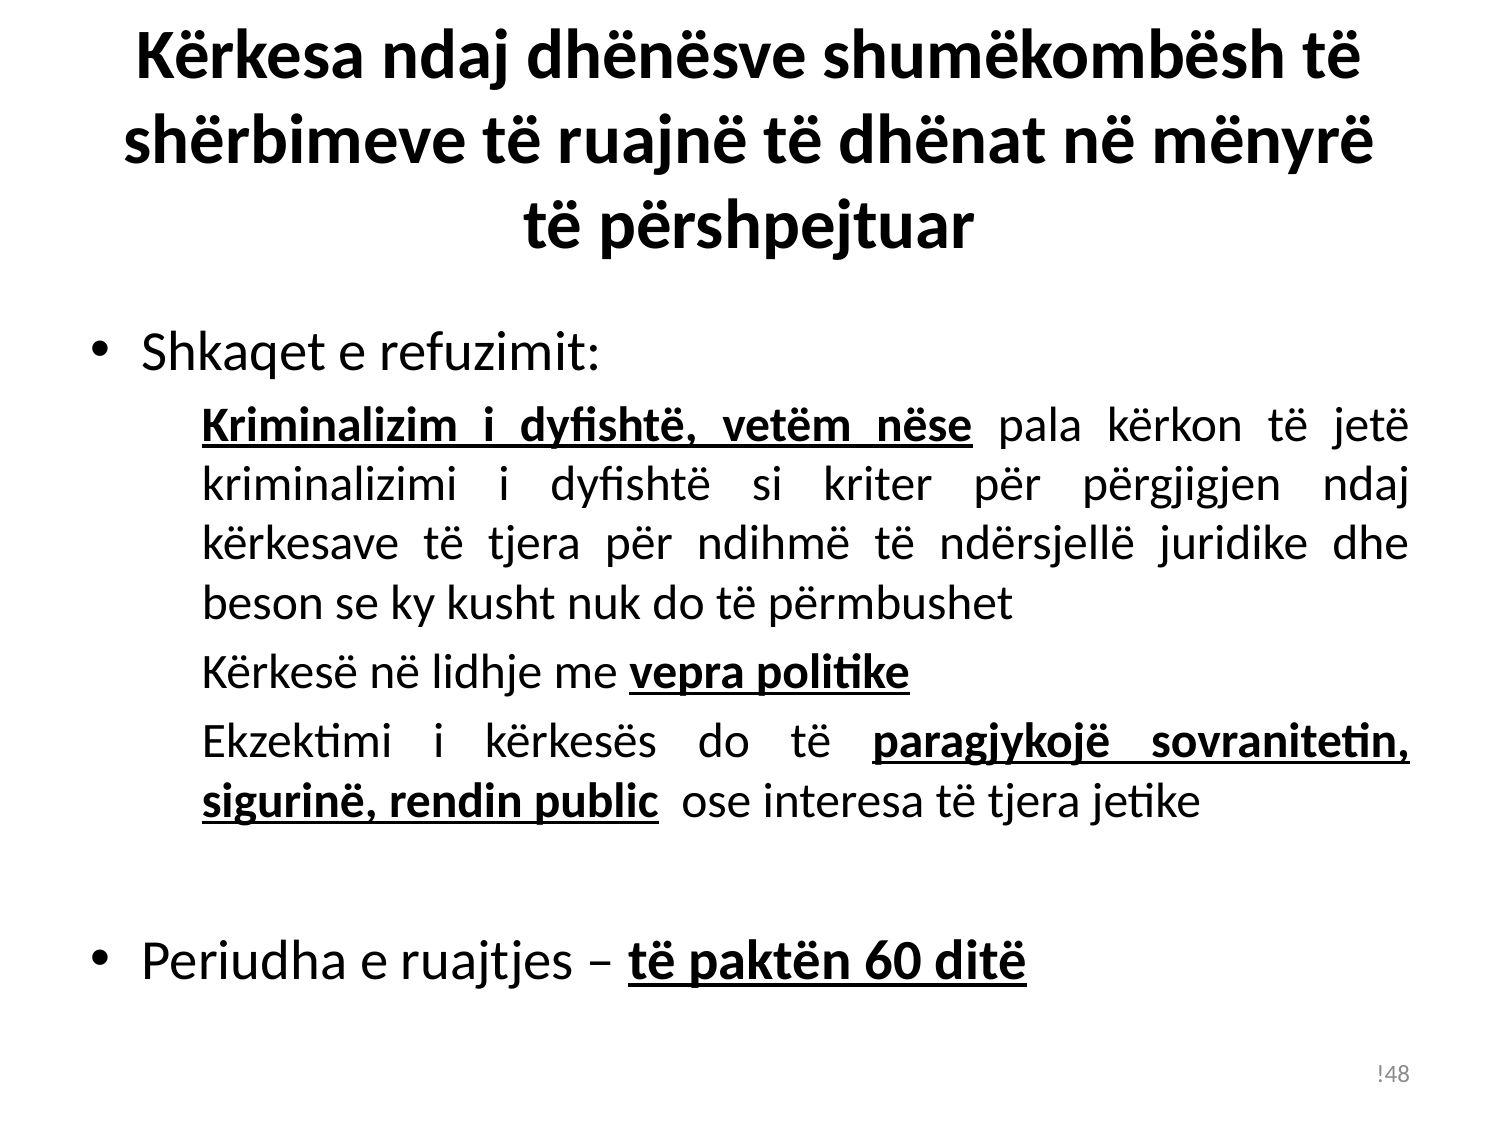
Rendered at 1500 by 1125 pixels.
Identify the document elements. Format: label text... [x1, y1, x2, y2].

title Kërkesa ndaj dhënësve shumëkombësh të shërbimeve të ruajnë të dhënat në mënyrë të përshpejtuar [75, 0, 1425, 233]
list Shkaqet e refuzimit: Kriminalizim i dyfishtë, vetëm nëse pala kërkon të jetë kriminalizimi i dyfishtë si kriter për përgjigjen ndaj kërkesave të tjera për ndihmë të ndërsjellë juridike dhe beson se ky kusht nuk do të përmbushet Kërkesë në lidhje me vepra politike Ekzektimi i kërkesës do të paragjykojë sovranitetin, sigurinë, rendin public ose interesa të tjera jetike Periudha e ruajtjes – të paktën 60 ditë [75, 306, 1425, 1005]
slide_number !48 [1074, 1042, 1425, 1103]
